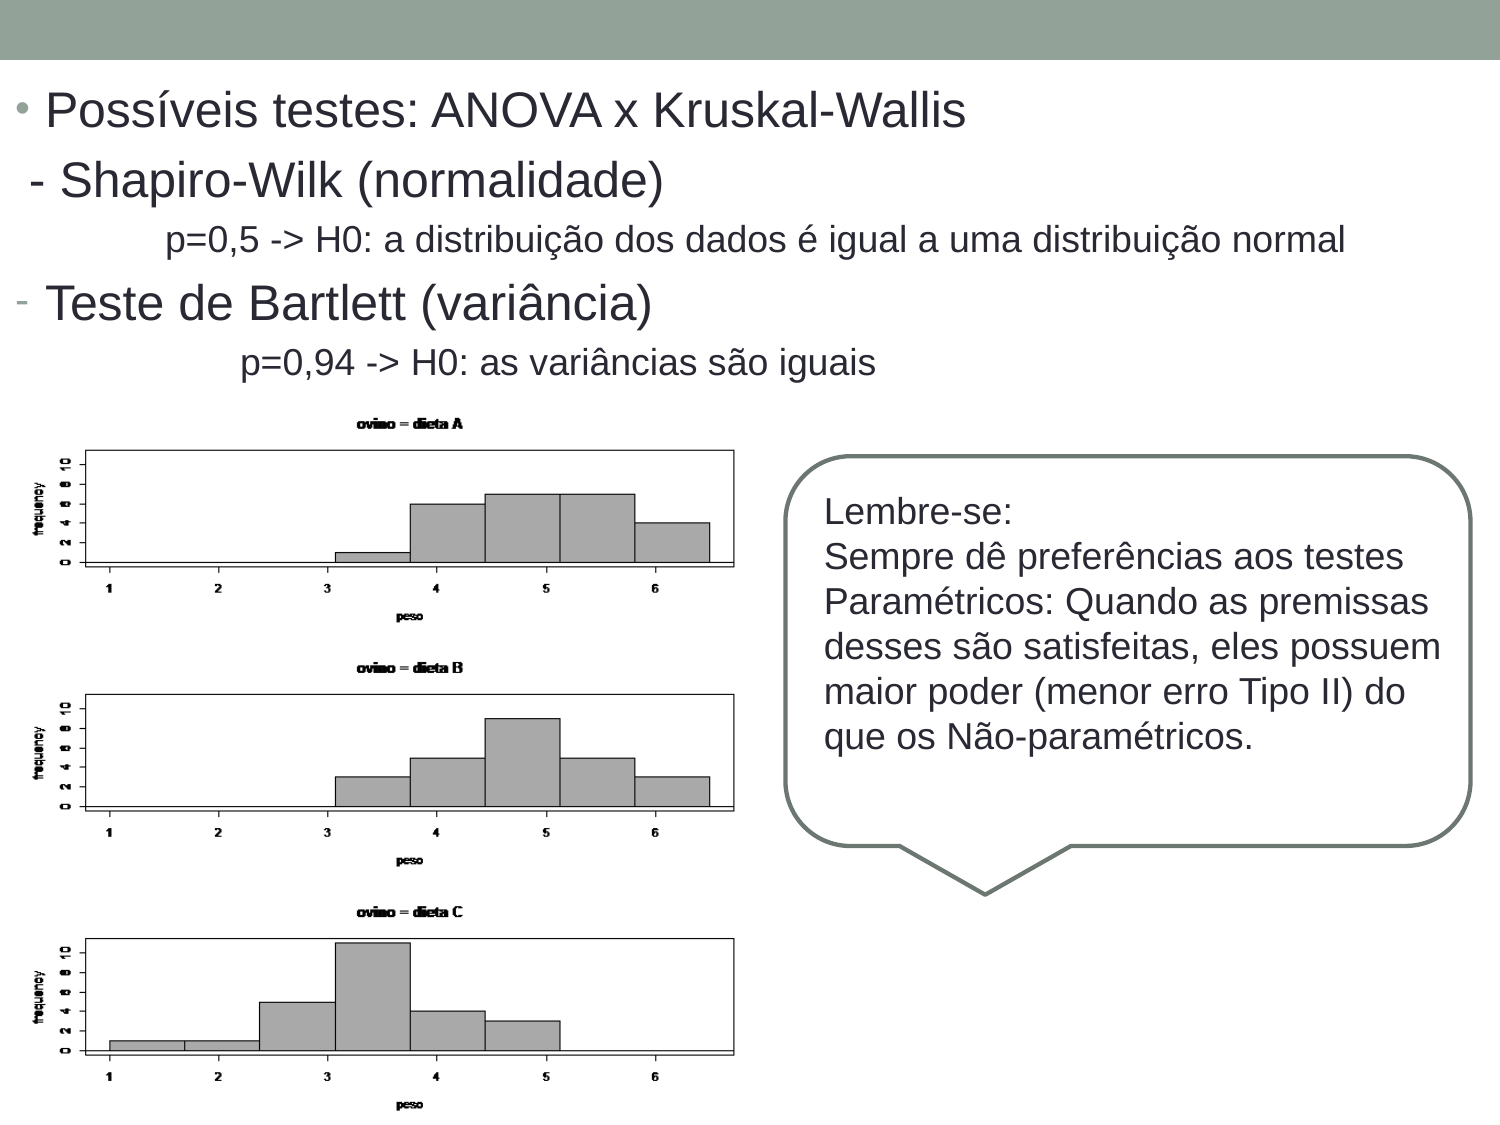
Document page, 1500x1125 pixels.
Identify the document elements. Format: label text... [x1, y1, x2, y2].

text_box [783, 454, 1473, 897]
text_box Lembre-se: Sempre dê preferências aos testes Paramétricos: Quando as premissas desses são satisfeitas, eles possuem maior poder (menor erro Tipo II) do que os Não-paramétricos. [809, 479, 1459, 765]
list Possíveis testes: ANOVA x Kruskal-Wallis - Shapiro-Wilk (normalidade) p=0,5 -> H0: a distribuição dos dados é igual a uma distribuição normal Teste de Bartlett (variância) p=0,94 -> H0: as variâncias são iguais [0, 0, 1483, 1106]
picture [29, 396, 762, 1125]
